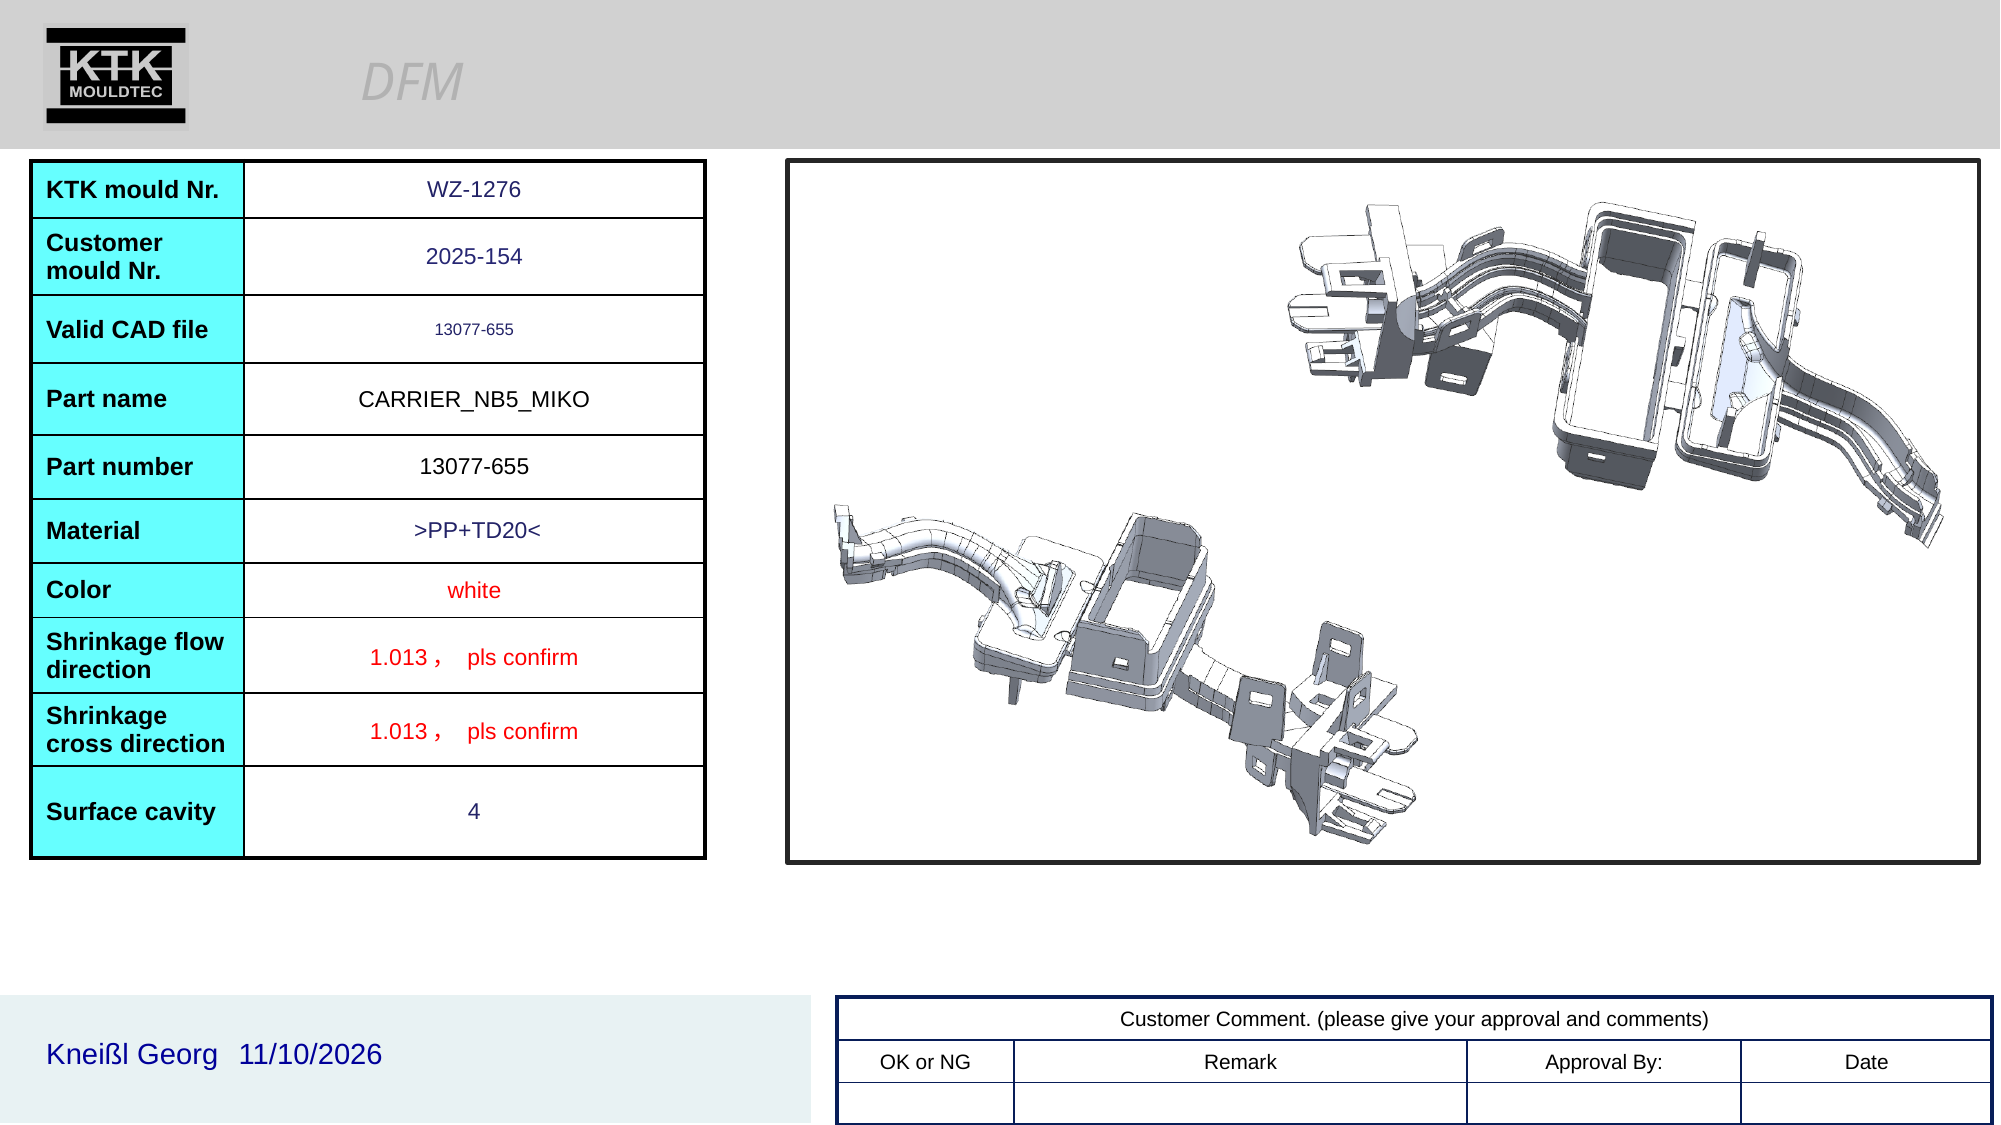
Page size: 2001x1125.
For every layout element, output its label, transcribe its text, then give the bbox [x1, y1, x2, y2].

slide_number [188, 1027, 433, 1106]
table_cell Surface cavity [33, 767, 243, 856]
table_cell >PP+TD20< [245, 500, 703, 562]
table_cell 13077-655 [245, 436, 703, 498]
table_cell Valid CAD file [33, 296, 243, 362]
table_cell 1.013， pls confirm [245, 618, 703, 692]
table_cell 13077-655 [245, 296, 703, 362]
table_cell 4 [245, 767, 703, 856]
table_cell Shrinkage flow direction [33, 618, 243, 692]
table_cell white [245, 564, 703, 617]
table_cell 1.013， pls confirm [245, 694, 703, 765]
table_cell Part number [33, 436, 243, 498]
table_cell 2025-154 [245, 219, 703, 294]
table_cell Part name [33, 364, 243, 434]
table_cell CARRIER_NB5_MIKO [245, 364, 703, 434]
table_cell Color [33, 564, 243, 617]
table_header WZ-1276 [245, 163, 703, 217]
table_cell Shrinkage cross direction [33, 694, 243, 765]
table_cell Customer mould Nr. [33, 219, 243, 294]
table_cell Material [33, 500, 243, 562]
picture [810, 172, 1967, 860]
text_box [787, 160, 1979, 863]
table_header KTK mould Nr. [33, 163, 243, 217]
